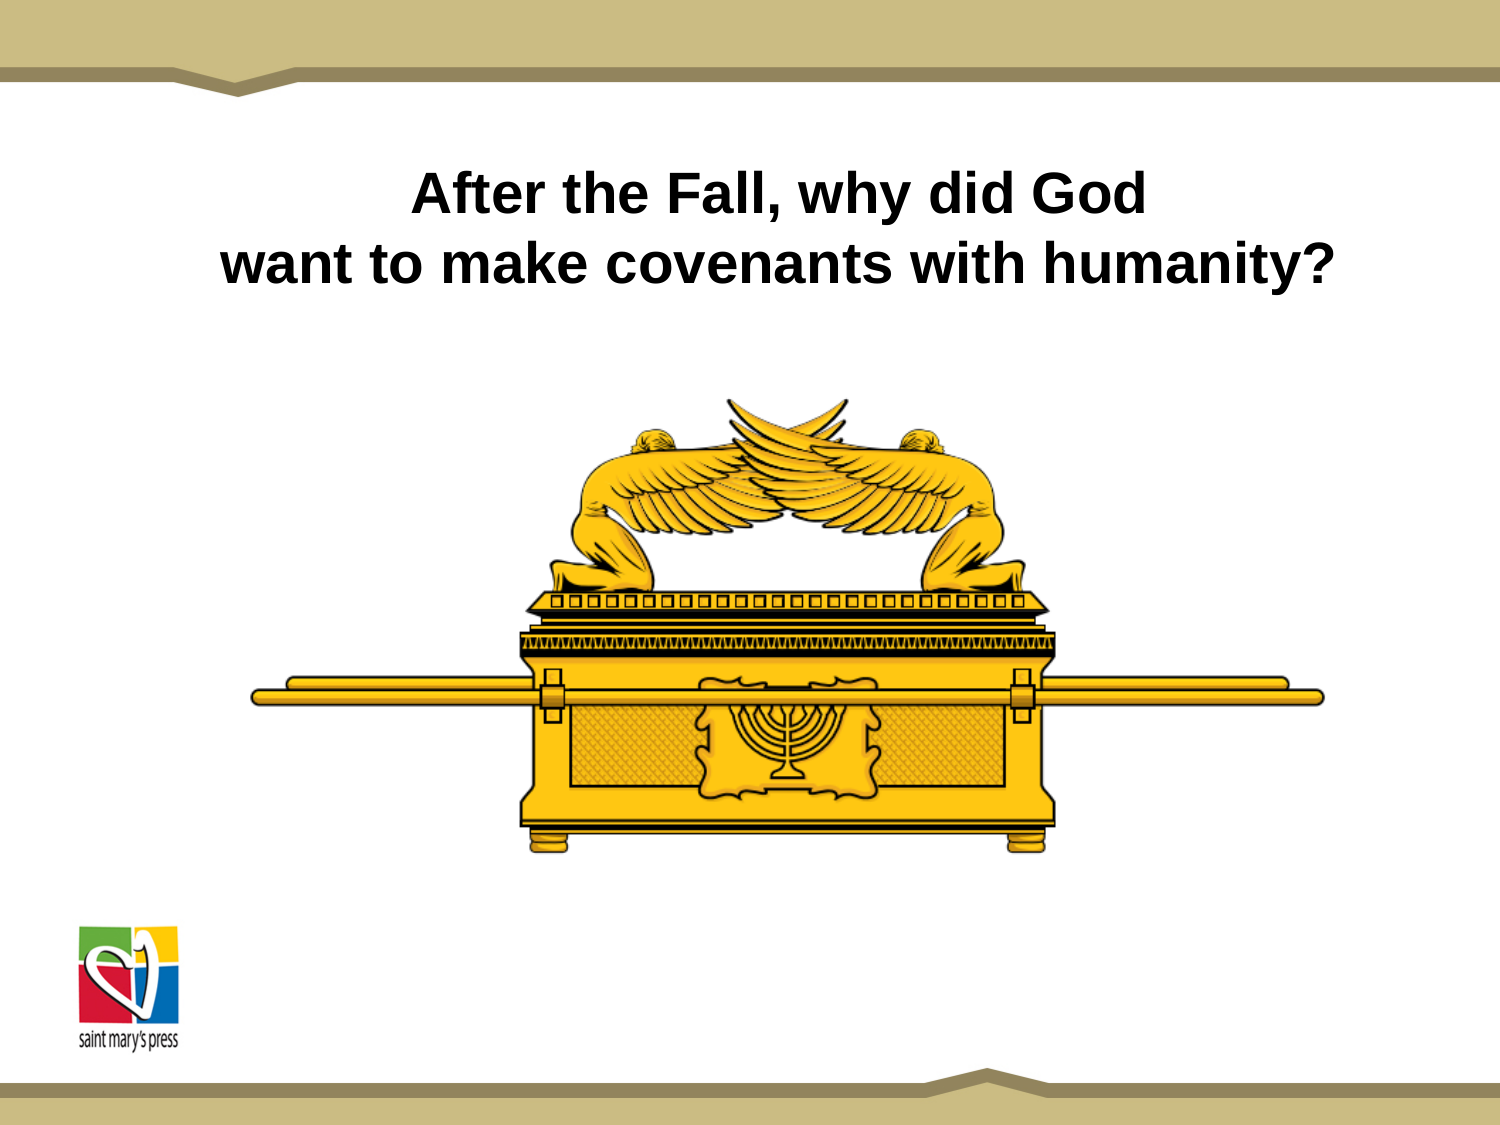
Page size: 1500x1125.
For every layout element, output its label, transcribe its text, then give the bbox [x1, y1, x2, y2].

picture [0, 0, 1500, 1125]
title After the Fall, why did God want to make covenants with humanity? [150, 174, 1425, 275]
